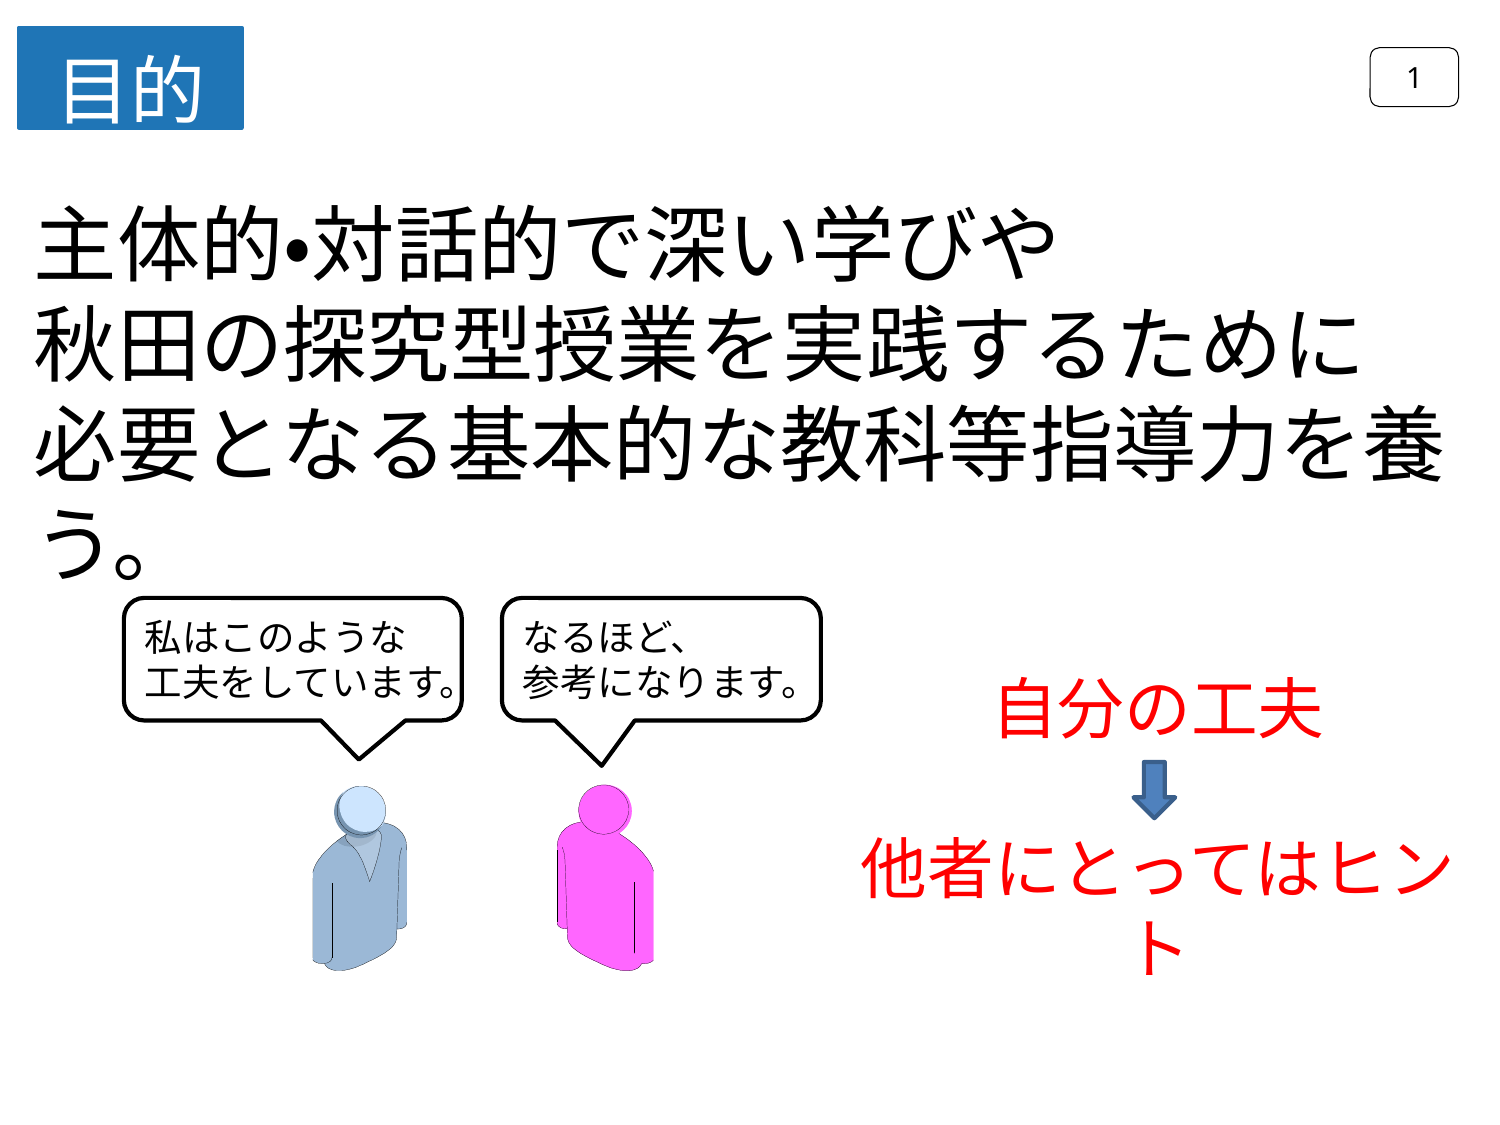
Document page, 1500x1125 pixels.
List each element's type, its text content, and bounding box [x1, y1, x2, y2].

text_box [1131, 759, 1178, 821]
text_box 1 [1367, 45, 1461, 109]
text_box 自分の工夫 他者にとってはヒント [844, 659, 1471, 994]
picture [556, 784, 654, 972]
text_box 主体的・対話的で深い学びや 秋田の探究型授業を実践するために 必要となる基本的な教科等指導力を養う。 [19, 184, 1500, 600]
text_box なるほど、 参考になります。 [499, 595, 823, 768]
picture [312, 785, 407, 972]
text_box 目的 [17, 26, 244, 130]
text_box 私はこのような 工夫をしています。 [121, 595, 464, 762]
